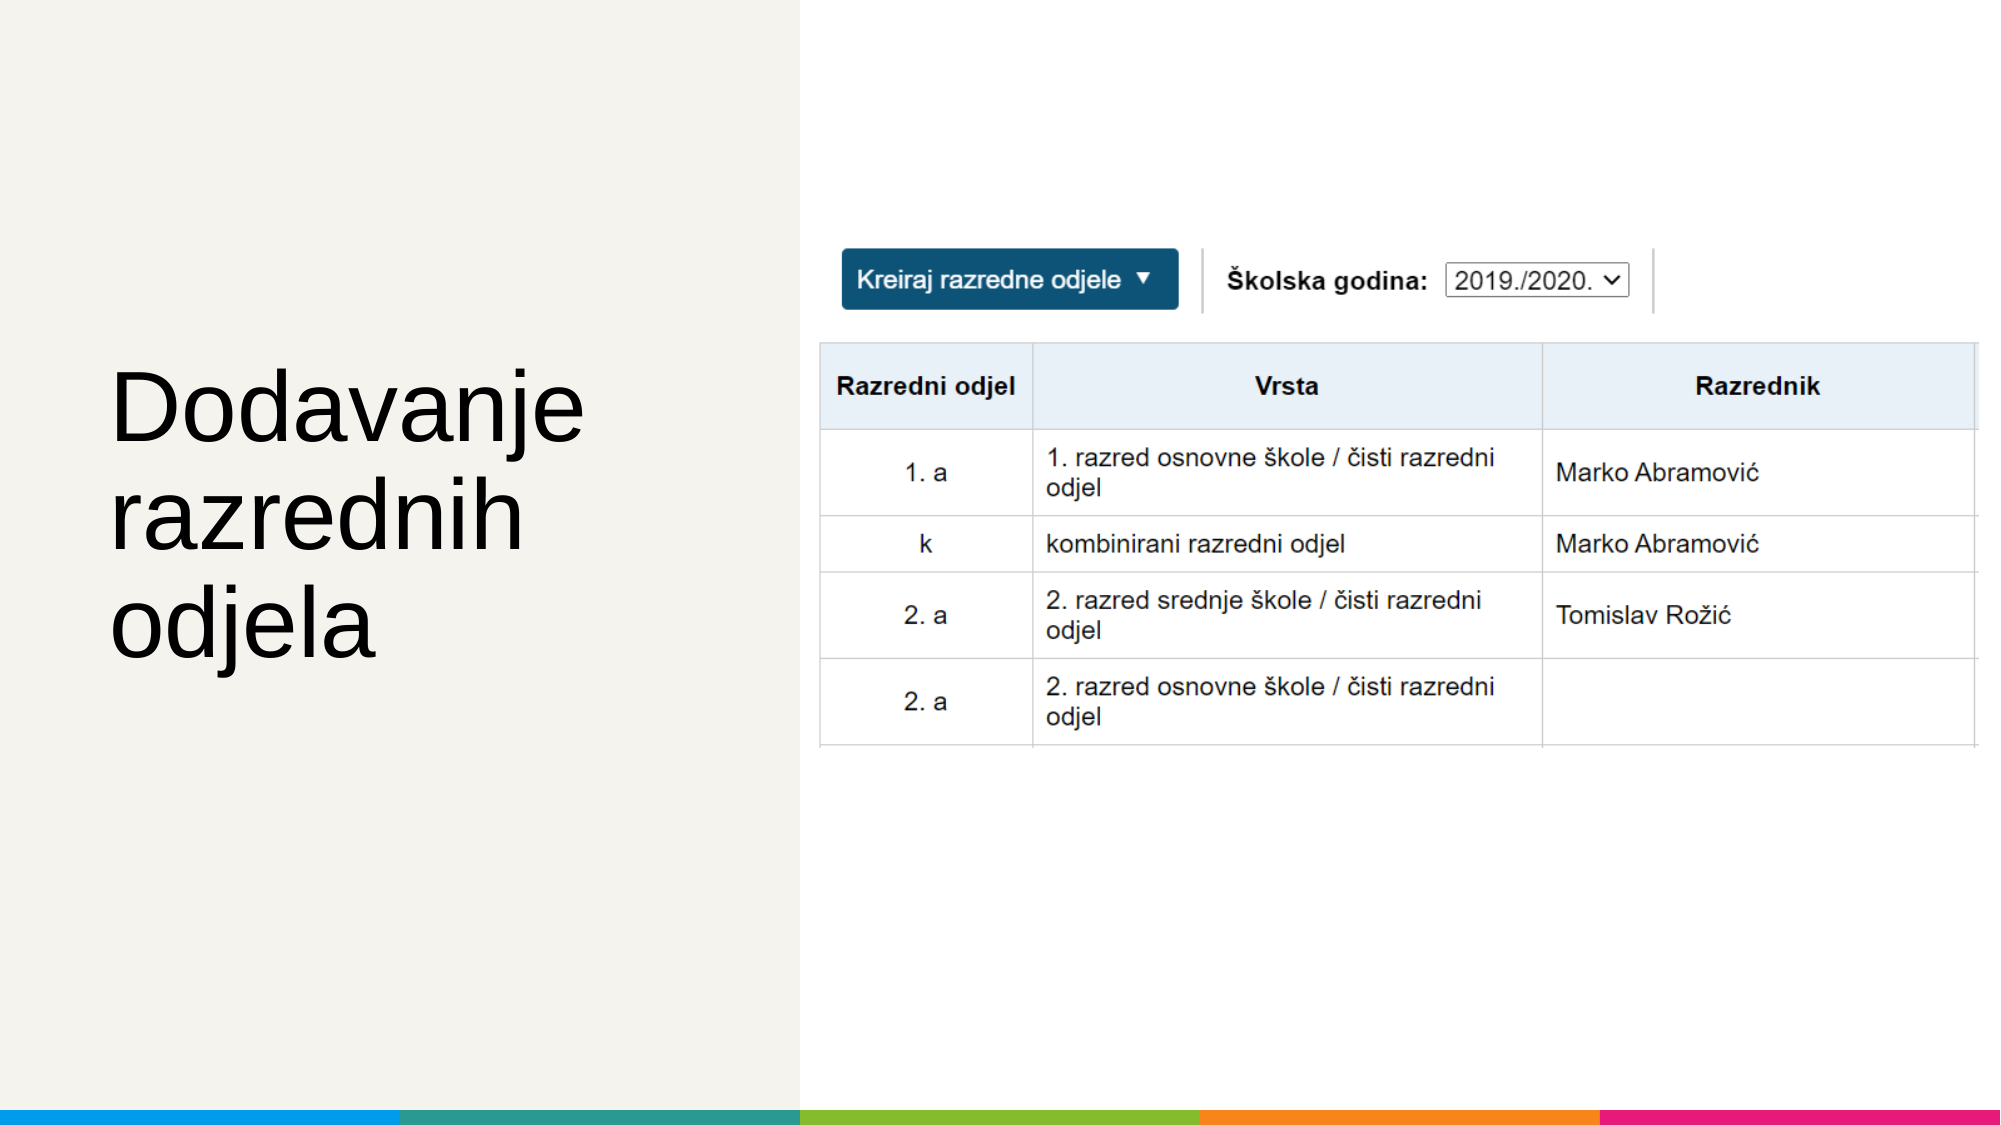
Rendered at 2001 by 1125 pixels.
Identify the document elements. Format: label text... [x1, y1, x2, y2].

picture [812, 231, 1979, 749]
title Dodavanje razrednih odjela [94, 423, 740, 687]
